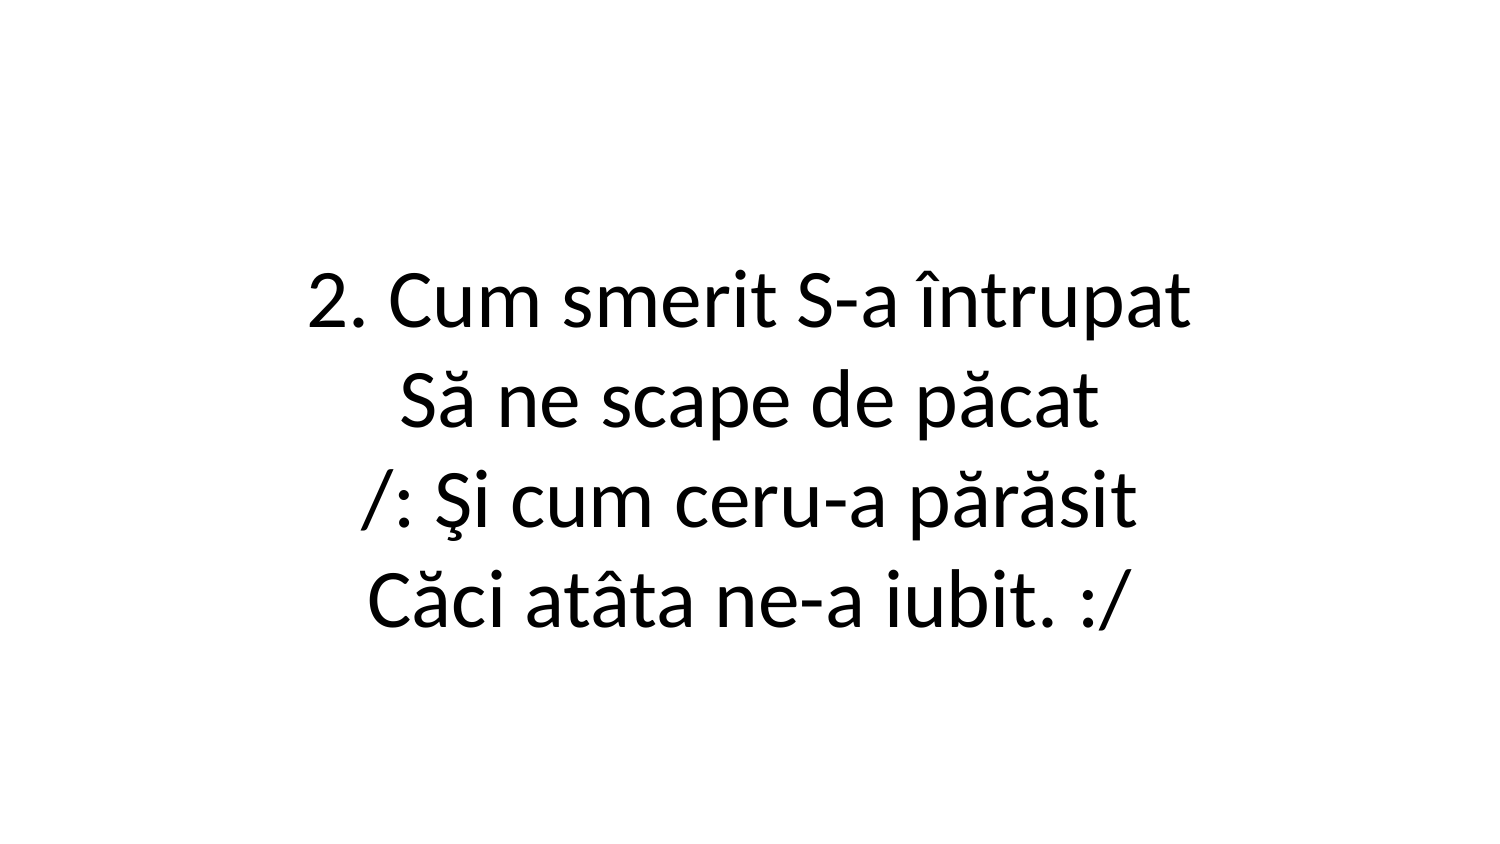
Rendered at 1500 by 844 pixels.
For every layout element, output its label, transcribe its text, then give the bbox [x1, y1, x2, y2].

text_box 2. Cum smerit S-a întrupat Să ne scape de păcat /: Şi cum ceru-a părăsit Căci atâta ne-a iubit. :/ [291, 192, 1209, 652]
